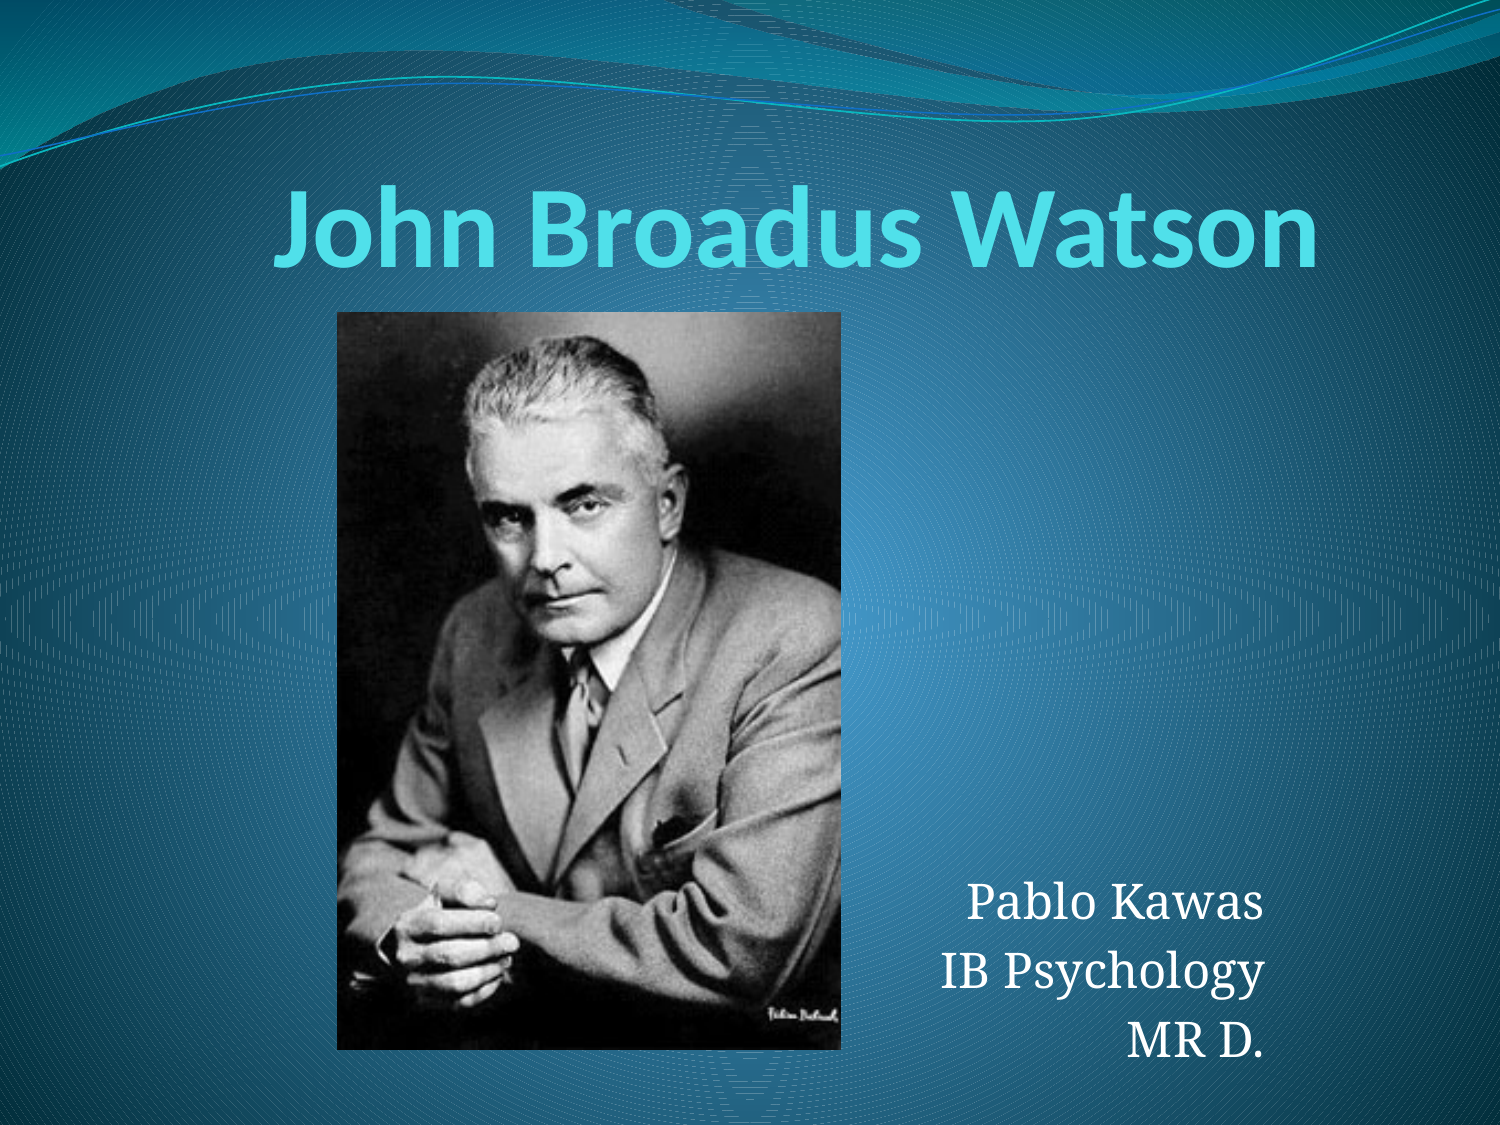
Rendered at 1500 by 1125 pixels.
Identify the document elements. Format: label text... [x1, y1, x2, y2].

picture [337, 312, 842, 1051]
subtitle Pablo Kawas IB Psychology MR D. [225, 862, 1275, 1075]
title John Broadus Watson [50, 50, 1325, 292]
